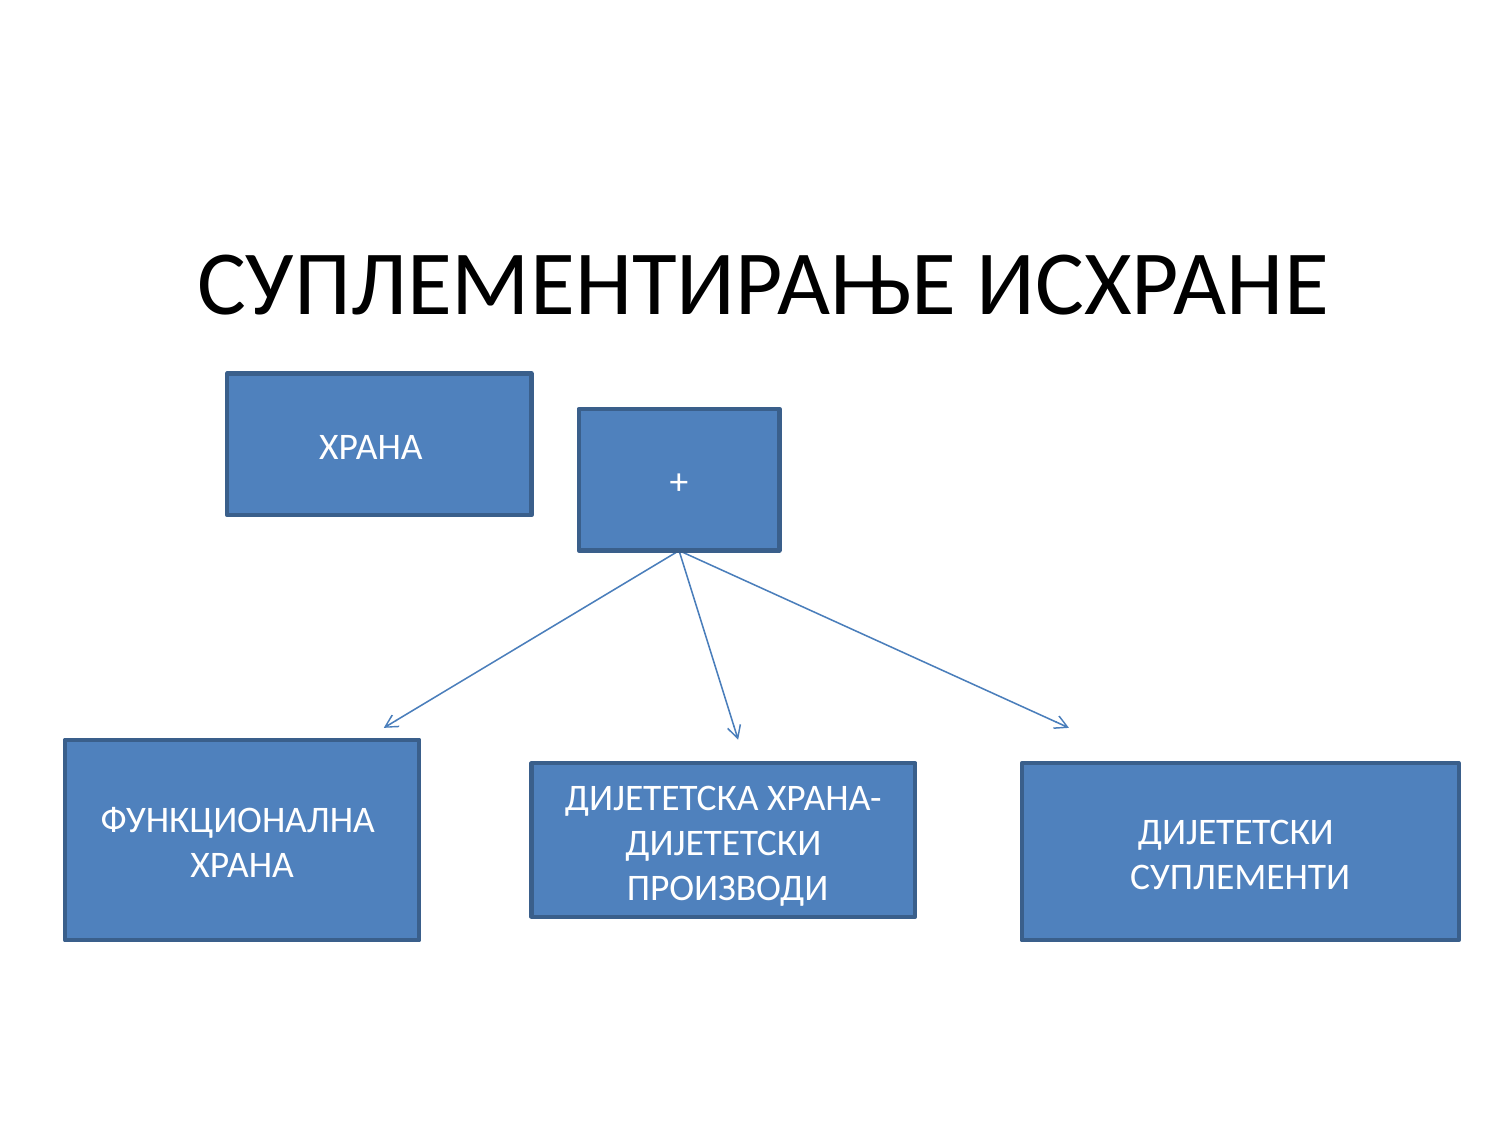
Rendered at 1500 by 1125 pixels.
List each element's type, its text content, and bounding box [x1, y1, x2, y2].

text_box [678, 550, 1070, 729]
text_box ХРАНА [225, 371, 534, 517]
text_box ДИЈЕТЕТСКИ СУПЛЕМЕНТИ [1020, 761, 1461, 942]
text_box ФУНКЦИОНАЛНА ХРАНА [63, 738, 421, 942]
text_box ДИЈЕТЕТСКА ХРАНА-ДИЈЕТЕТСКИ ПРОИЗВОДИ [529, 761, 917, 919]
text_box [678, 735, 739, 740]
title СУПЛЕМЕНТИРАЊЕ ИСХРАНЕ [88, 184, 1439, 372]
text_box + [577, 407, 782, 549]
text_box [383, 550, 676, 729]
